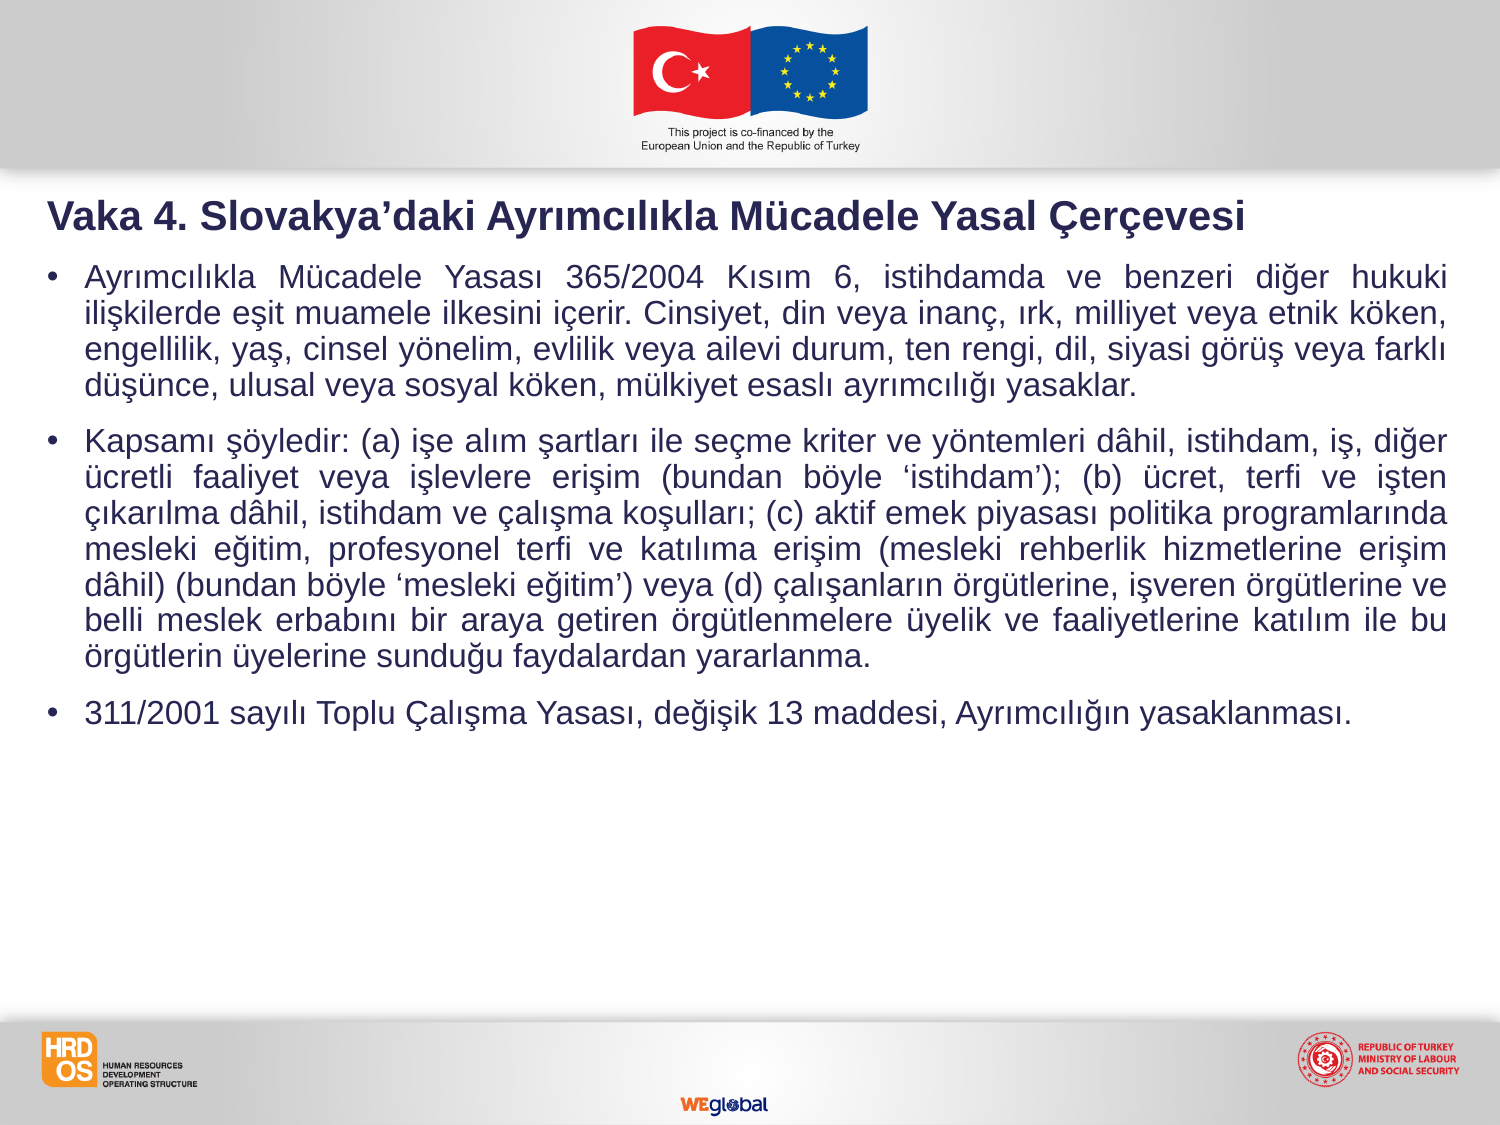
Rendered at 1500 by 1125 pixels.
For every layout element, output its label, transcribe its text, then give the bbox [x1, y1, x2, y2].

picture [0, 0, 1500, 1125]
list Vaka 4. Slovakya’daki Ayrımcılıkla Mücadele Yasal Çerçevesi Ayrımcılıkla Mücadele Yasası 365/2004 Kısım 6, istihdamda ve benzeri diğer hukuki ilişkilerde eşit muamele ilkesini içerir. Cinsiyet, din veya inanç, ırk, milliyet veya etnik köken, engellilik, yaş, cinsel yönelim, evlilik veya ailevi durum, ten rengi, dil, siyasi görüş veya farklı düşünce, ulusal veya sosyal köken, mülkiyet esaslı ayrımcılığı yasaklar. Kapsamı şöyledir: (a) işe alım şartları ile seçme kriter ve yöntemleri dâhil, istihdam, iş, diğer ücretli faaliyet veya işlevlere erişim (bundan böyle ‘istihdam’); (b) ücret, terfi ve işten çıkarılma dâhil, istihdam ve çalışma koşulları; (c) aktif emek piyasası politika programlarında mesleki eğitim, profesyonel terfi ve katılıma erişim (mesleki rehberlik hizmetlerine erişim dâhil) (bundan böyle ‘mesleki eğitim’) veya (d) çalışanların örgütlerine, işveren örgütlerine ve belli meslek erbabını bir araya getiren örgütlenmelere üyelik ve faaliyetlerine katılım ile bu örgütlerin üyelerine sunduğu faydalardan yararlanma. 311/2001 sayılı Toplu Çalışma Yasası, değişik 13 maddesi, Ayrımcılığın yasaklanması. [31, 186, 1466, 1031]
